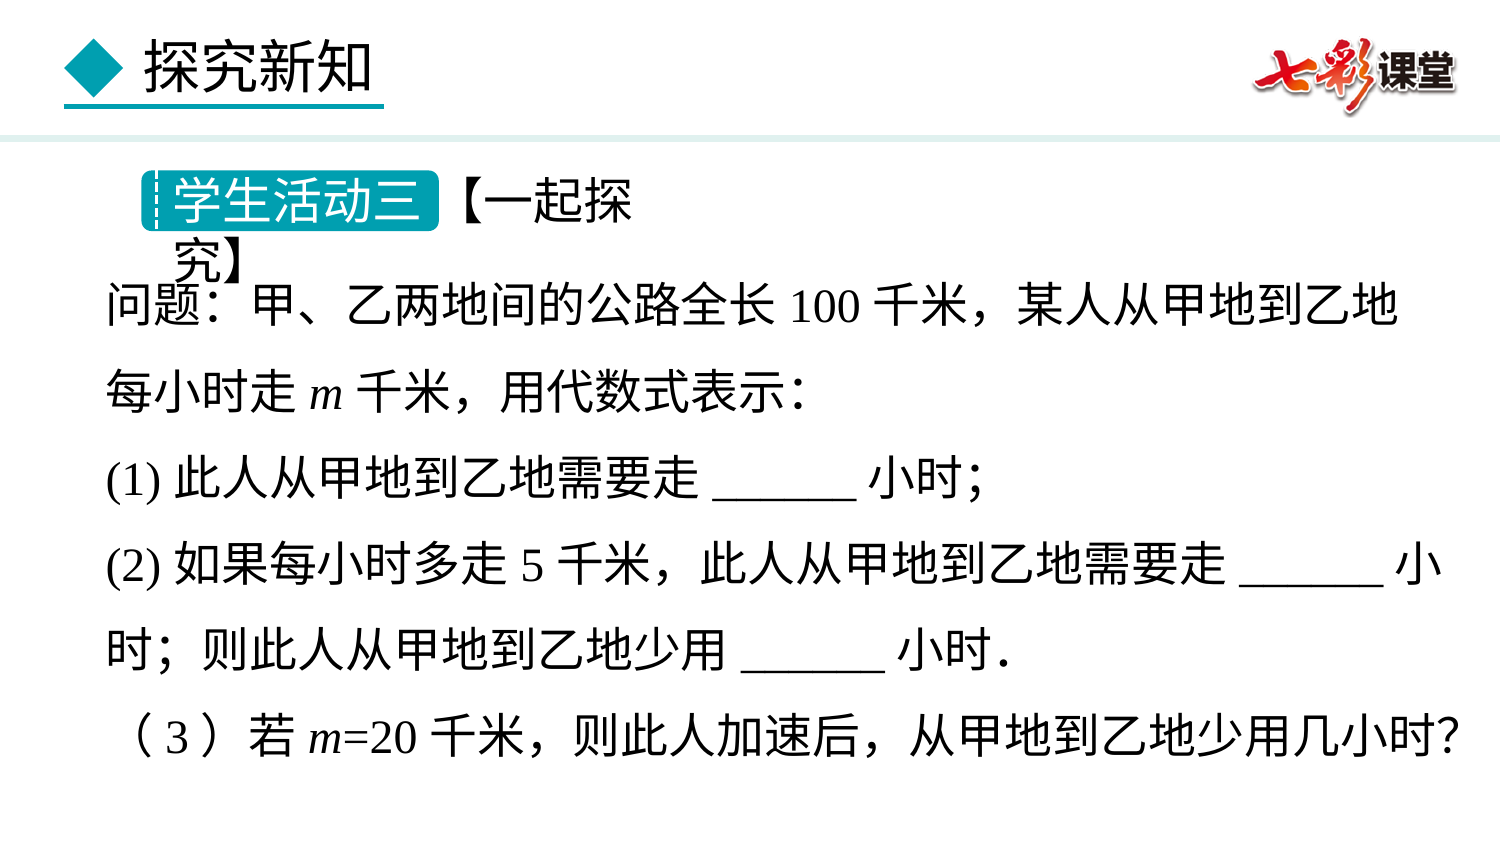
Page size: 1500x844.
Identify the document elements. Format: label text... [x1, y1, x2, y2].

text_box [141, 161, 744, 238]
picture [1249, 32, 1461, 118]
text_box 问题：甲、乙两地间的公路全长100千米，某人从甲地到乙地每小时走m千米，用代数式表示： (1)此人从甲地到乙地需要走______小时； (2)如果每小时多走5千米，此人从甲地到乙地需要走______小时；则此人从甲地到乙地少用______小时． （3）若m=20千米，则此人加速后，从甲地到乙地少用几小时？ [90, 238, 1461, 771]
